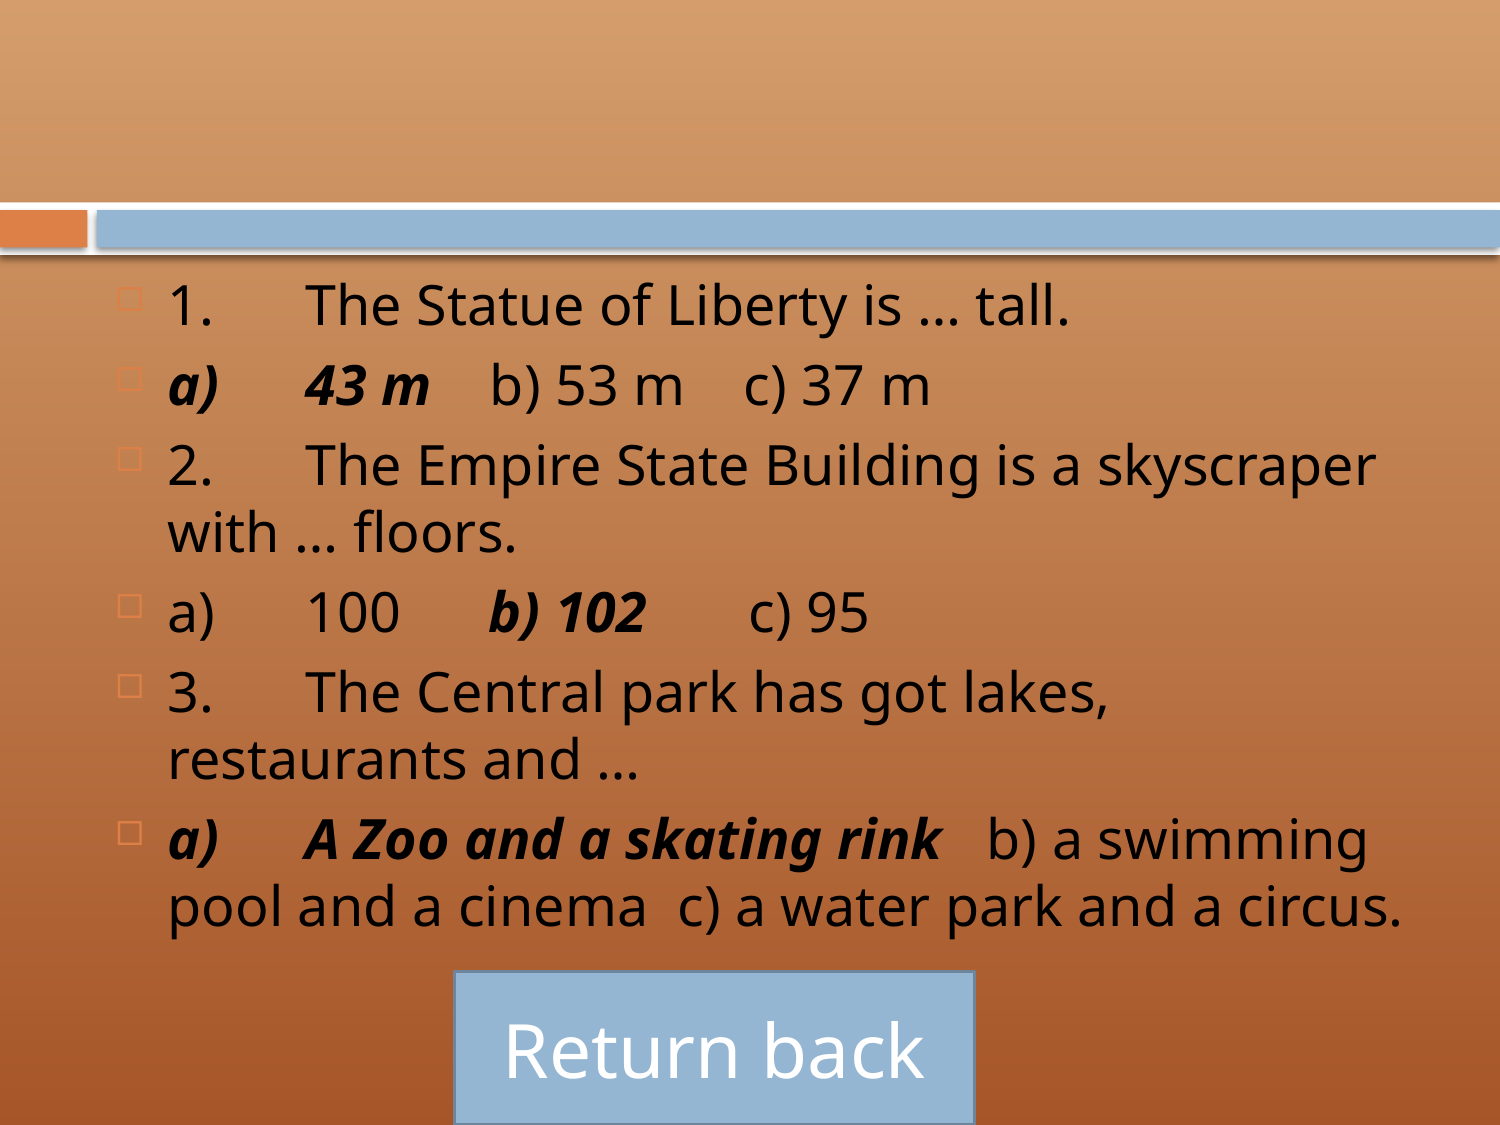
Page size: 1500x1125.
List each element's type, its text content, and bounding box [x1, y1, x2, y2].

text_box Return back [453, 970, 976, 1125]
list 1. The Statue of Liberty is … tall. a) 43 m b) 53 m c) 37 m 2. The Empire State Building is a skyscraper with … floors. a) 100 b) 102 c) 95 3. The Central park has got lakes, restaurants and … a) A Zoo and a skating rink b) a swimming pool and a cinema c) a water park and a circus. [100, 262, 1438, 1000]
